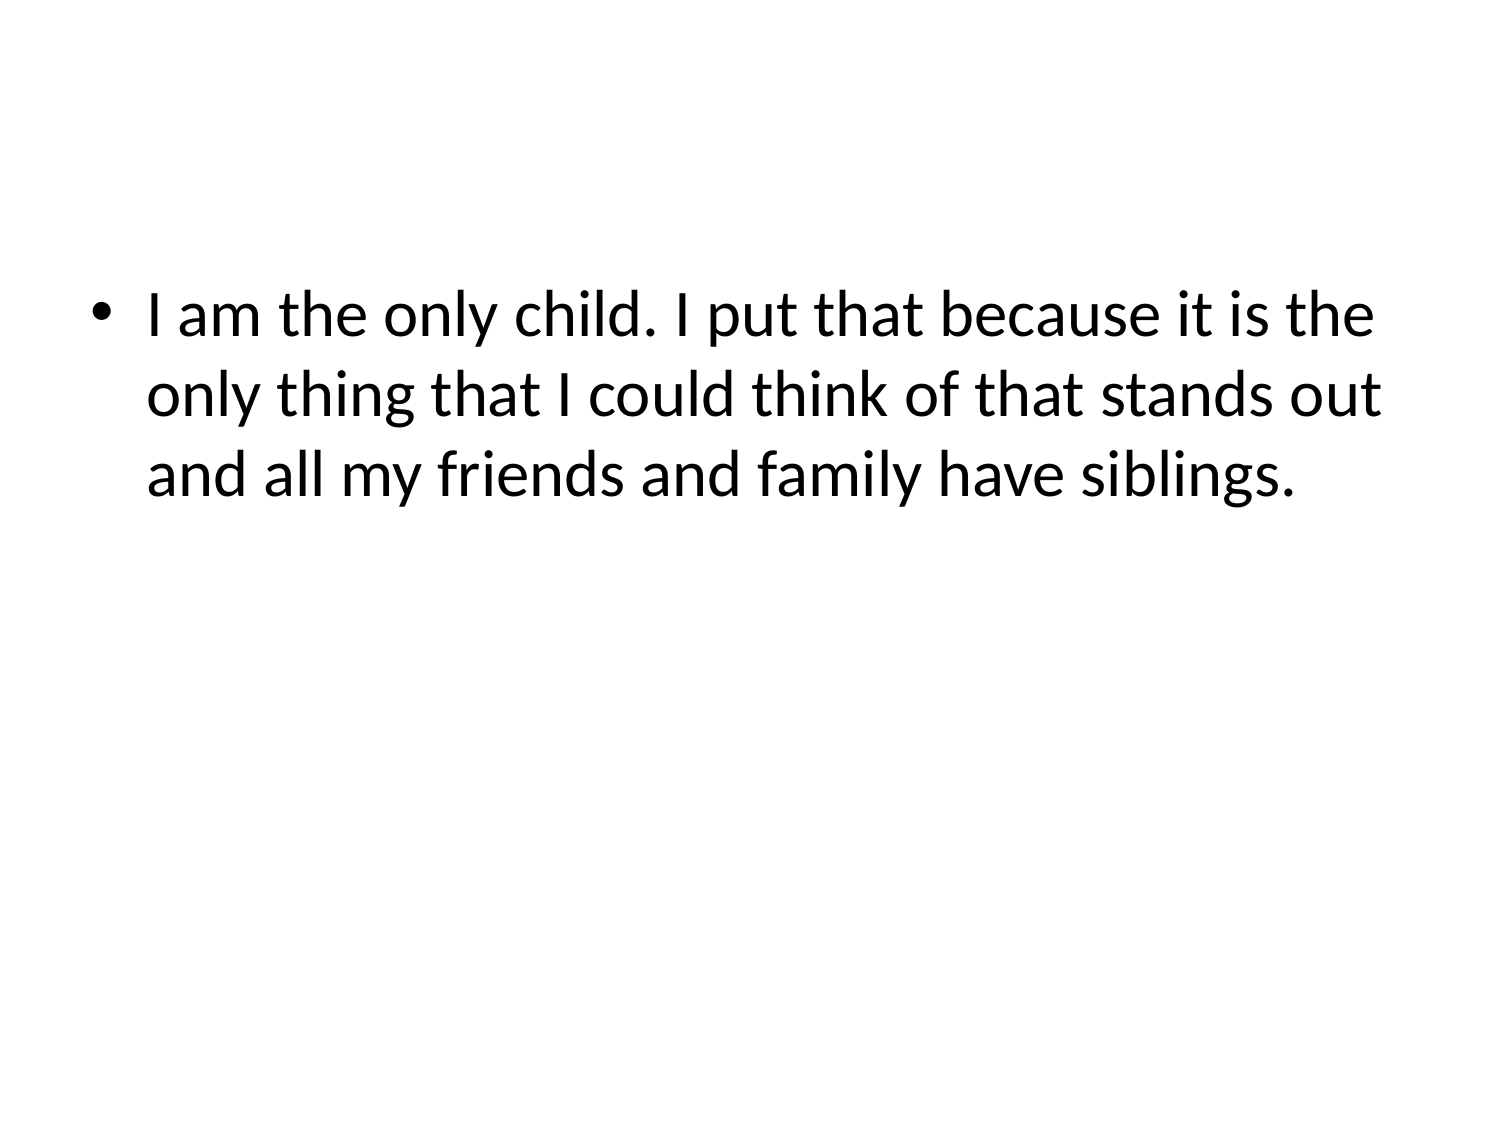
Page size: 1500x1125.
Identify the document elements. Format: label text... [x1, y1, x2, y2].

list I am the only child. I put that because it is the only thing that I could think of that stands out and all my friends and family have siblings. [75, 262, 1425, 1005]
